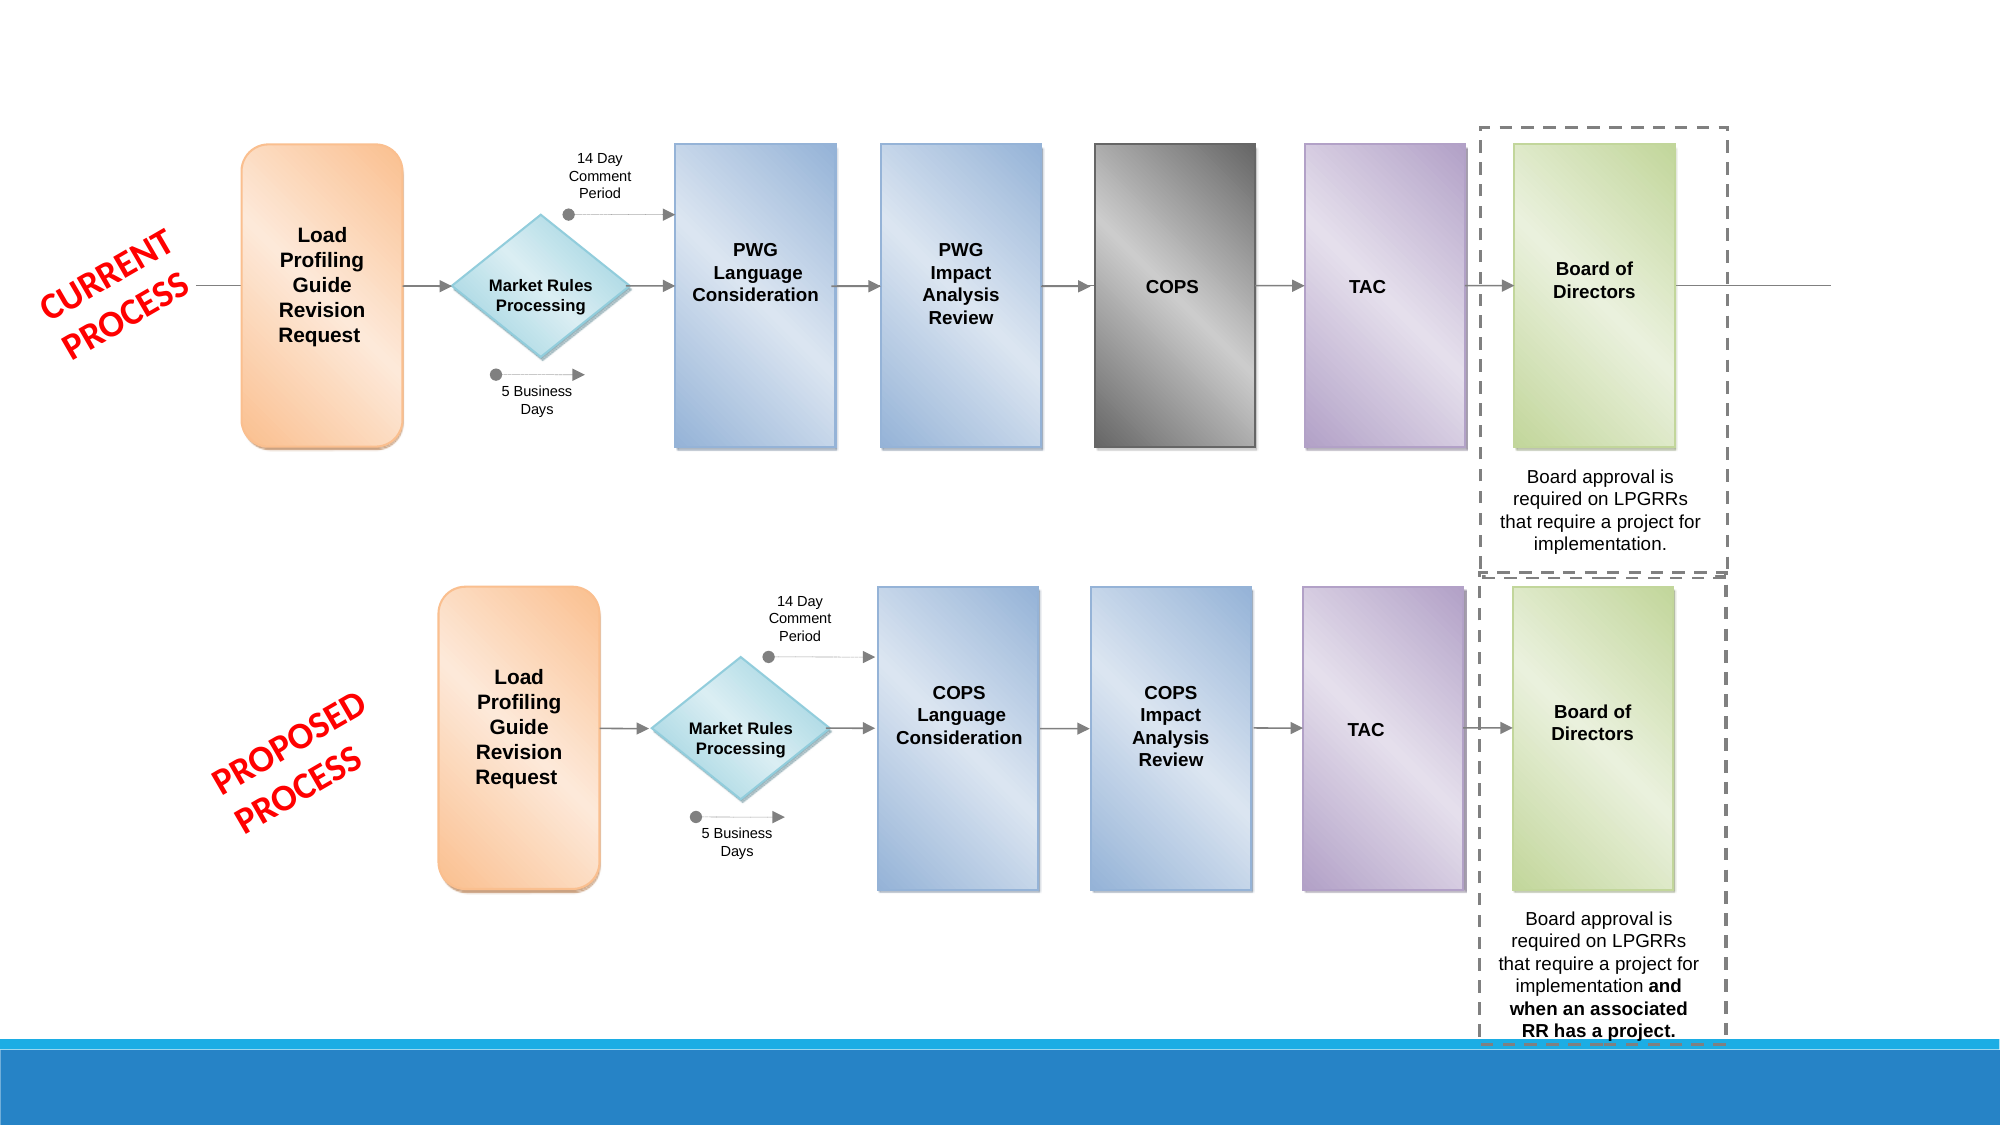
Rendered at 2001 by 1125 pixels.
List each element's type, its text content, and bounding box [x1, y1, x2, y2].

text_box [238, 534, 1729, 1046]
text_box PROPOSED PROCESS [186, 736, 235, 849]
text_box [240, 104, 1730, 532]
text_box CURRENT PROCESS [13, 199, 225, 382]
